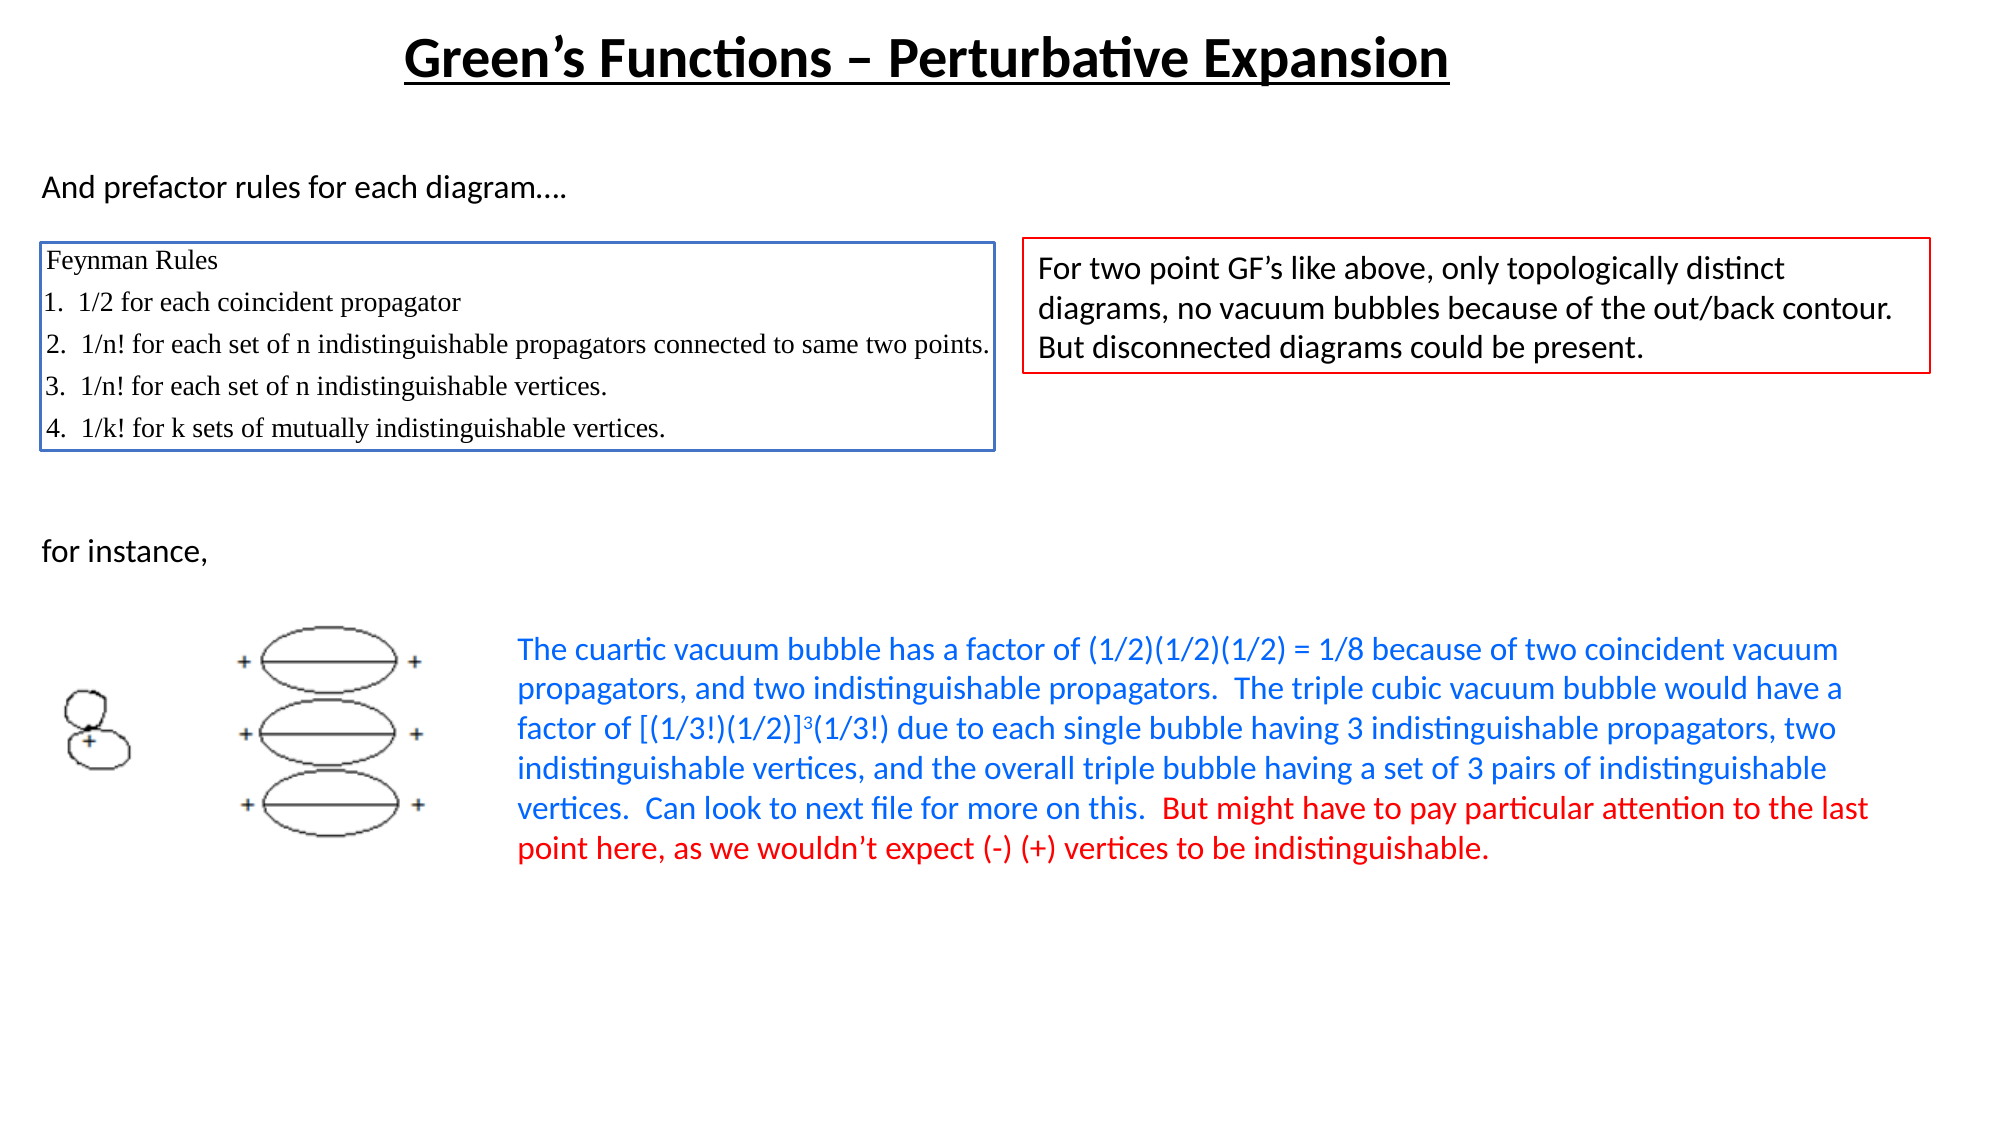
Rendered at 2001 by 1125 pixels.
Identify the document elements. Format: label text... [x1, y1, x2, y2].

text_box And prefactor rules for each diagram…. [26, 158, 631, 213]
picture [43, 595, 461, 868]
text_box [41, 243, 994, 450]
text_box for instance, [26, 522, 631, 577]
text_box Green’s Functions – Perturbative Expansion [389, 12, 1567, 97]
text_box The cuartic vacuum bubble has a factor of (1/2)(1/2)(1/2) = 1/8 because of two coincident vacuum propagators, and two indistinguishable propagators. The triple cubic vacuum bubble would have a factor of [(1/3!)(1/2)]3(1/3!) due to each single bubble having 3 indistinguishable propagators, two indistinguishable vertices, and the overall triple bubble having a set of 3 pairs of indistinguishable vertices. Can look to next file for more on this. But might have to pay particular attention to the last point here, as we wouldn’t expect (-) (+) vertices to be indistinguishable. [502, 619, 1933, 874]
text_box For two point GF’s like above, only topologically distinct diagrams, no vacuum bubbles because of the out/back contour. But disconnected diagrams could be present. [1023, 238, 1930, 373]
